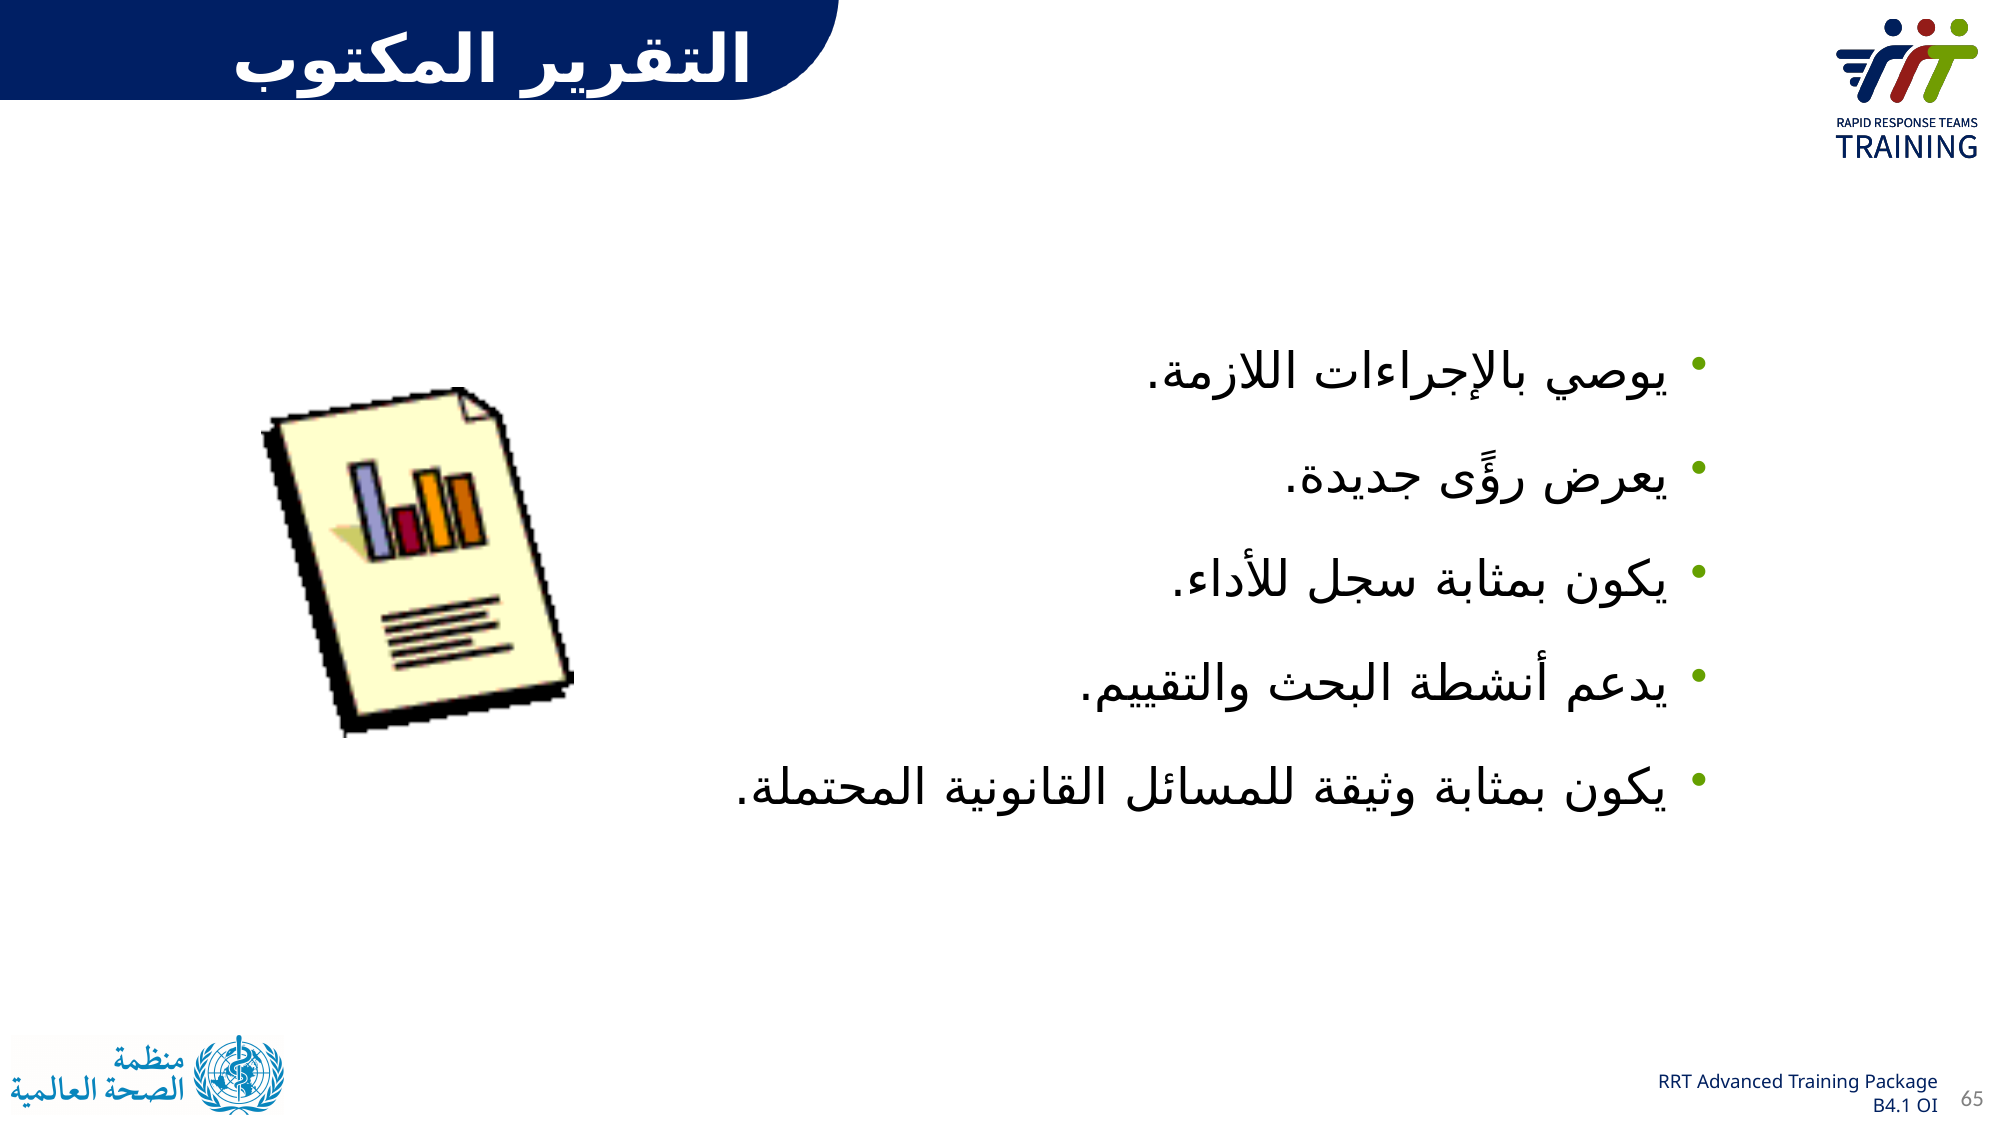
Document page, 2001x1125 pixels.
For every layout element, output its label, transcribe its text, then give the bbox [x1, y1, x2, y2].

picture [0, 0, 839, 100]
list يوصي بالإجراءات اللازمة. يعرض رؤًى جديدة. يكون بمثابة سجل للأداء. يدعم أنشطة البحث والتقييم. يكون بمثابة وثيقة للمسائل القانونية المحتملة. [366, 337, 1717, 830]
picture [11, 1035, 284, 1115]
picture [260, 387, 574, 738]
picture [1835, 19, 1978, 167]
picture [241, 1050, 247, 1059]
text_box التقرير المكتوب [24, 8, 762, 112]
